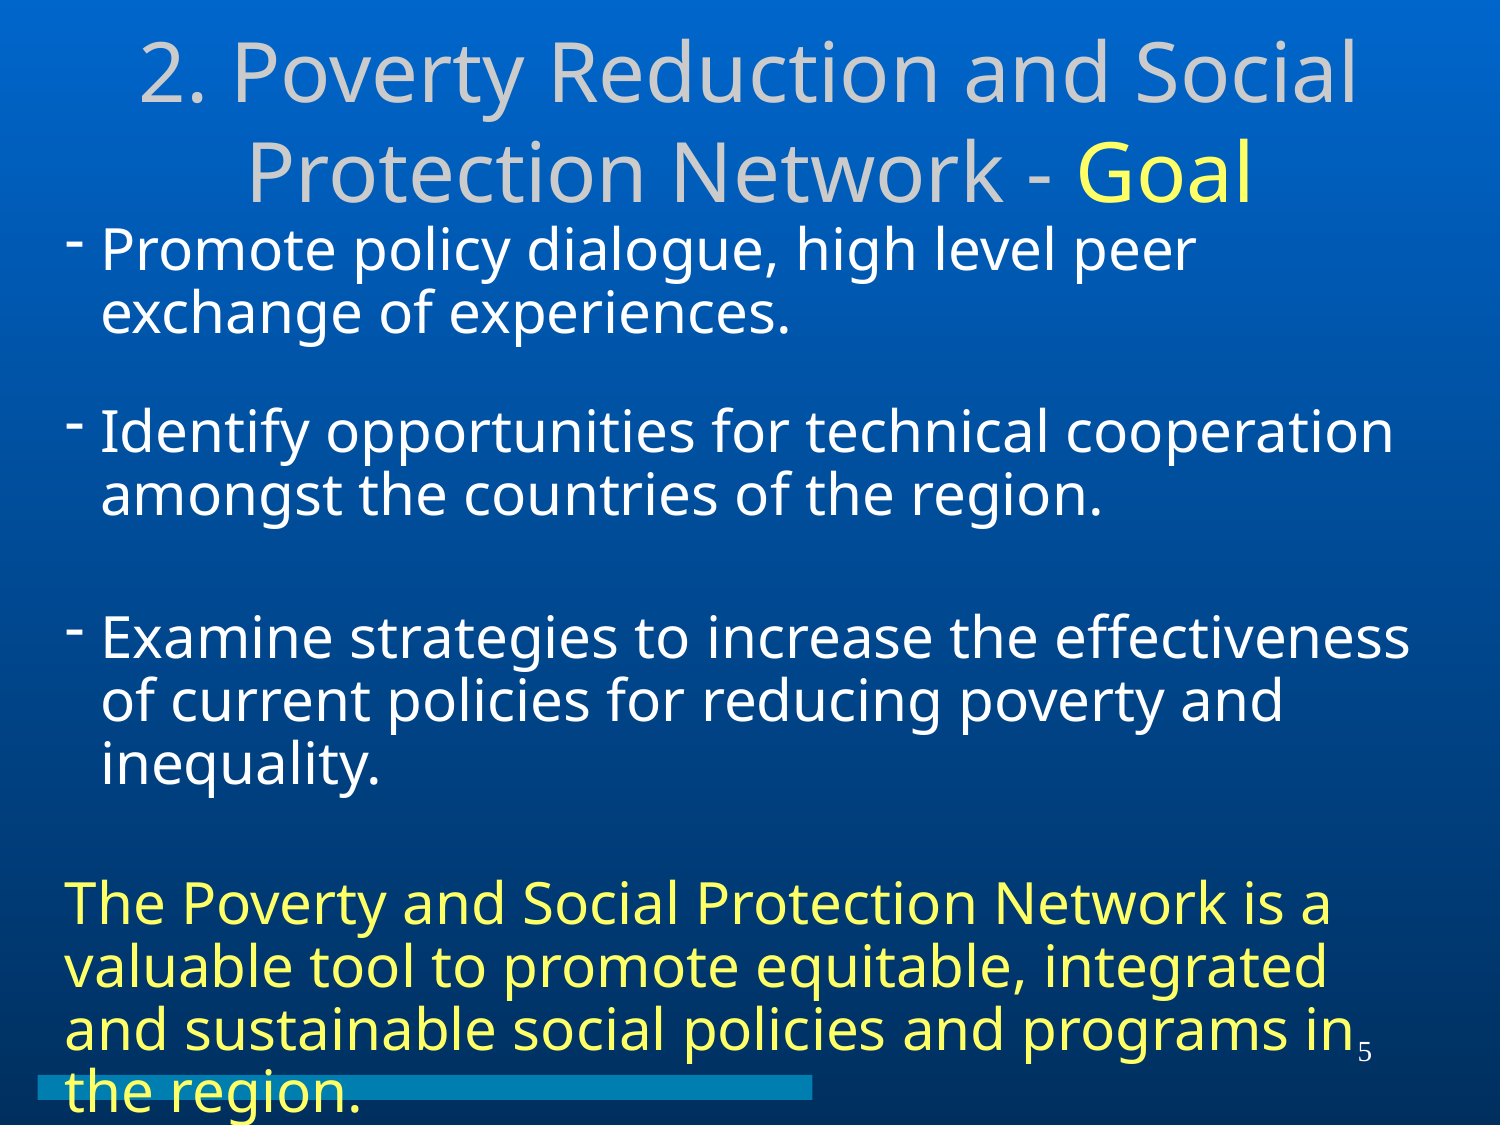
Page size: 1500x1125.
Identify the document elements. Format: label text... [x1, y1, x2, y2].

text_box Promote policy dialogue, high level peer exchange of experiences. Identify opportunities for technical cooperation amongst the countries of the region. Examine strategies to increase the effectiveness of current policies for reducing poverty and inequality. The Poverty and Social Protection Network is a valuable tool to promote equitable, integrated and sustainable social policies and programs in the region. [49, 212, 1463, 1125]
text_box 2. Poverty Reduction and Social Protection Network - Goal [112, 24, 1388, 212]
